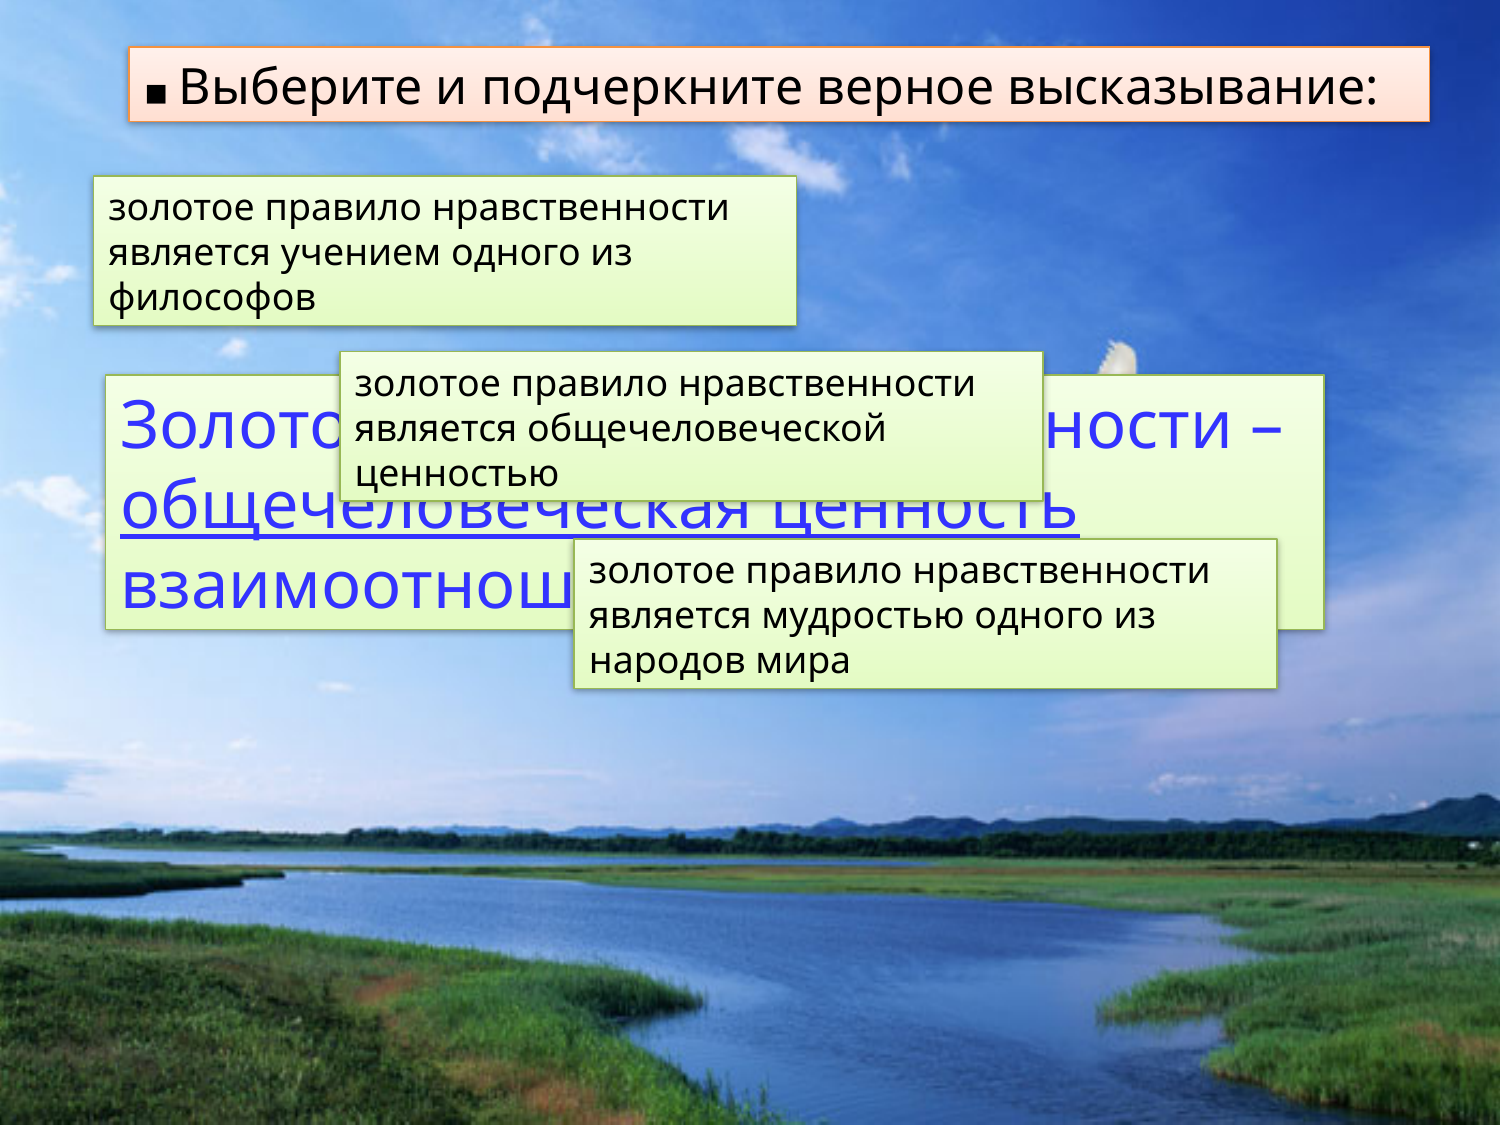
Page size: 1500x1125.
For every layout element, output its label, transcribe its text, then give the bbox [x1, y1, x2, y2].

text_box золотое правило нравственности является мудростью одного из народов мира [573, 538, 1278, 689]
text_box ▪ Выберите и подчеркните верное высказывание: [128, 46, 1430, 122]
text_box золотое правило нравственности является учением одного из философов [93, 175, 797, 326]
picture [0, 0, 1500, 1125]
text_box золотое правило нравственности является общечеловеческой ценностью [339, 351, 1044, 502]
text_box Золотое правило нравственности – общечеловеческая ценность взаимоотношений между людьми. [105, 374, 1325, 630]
